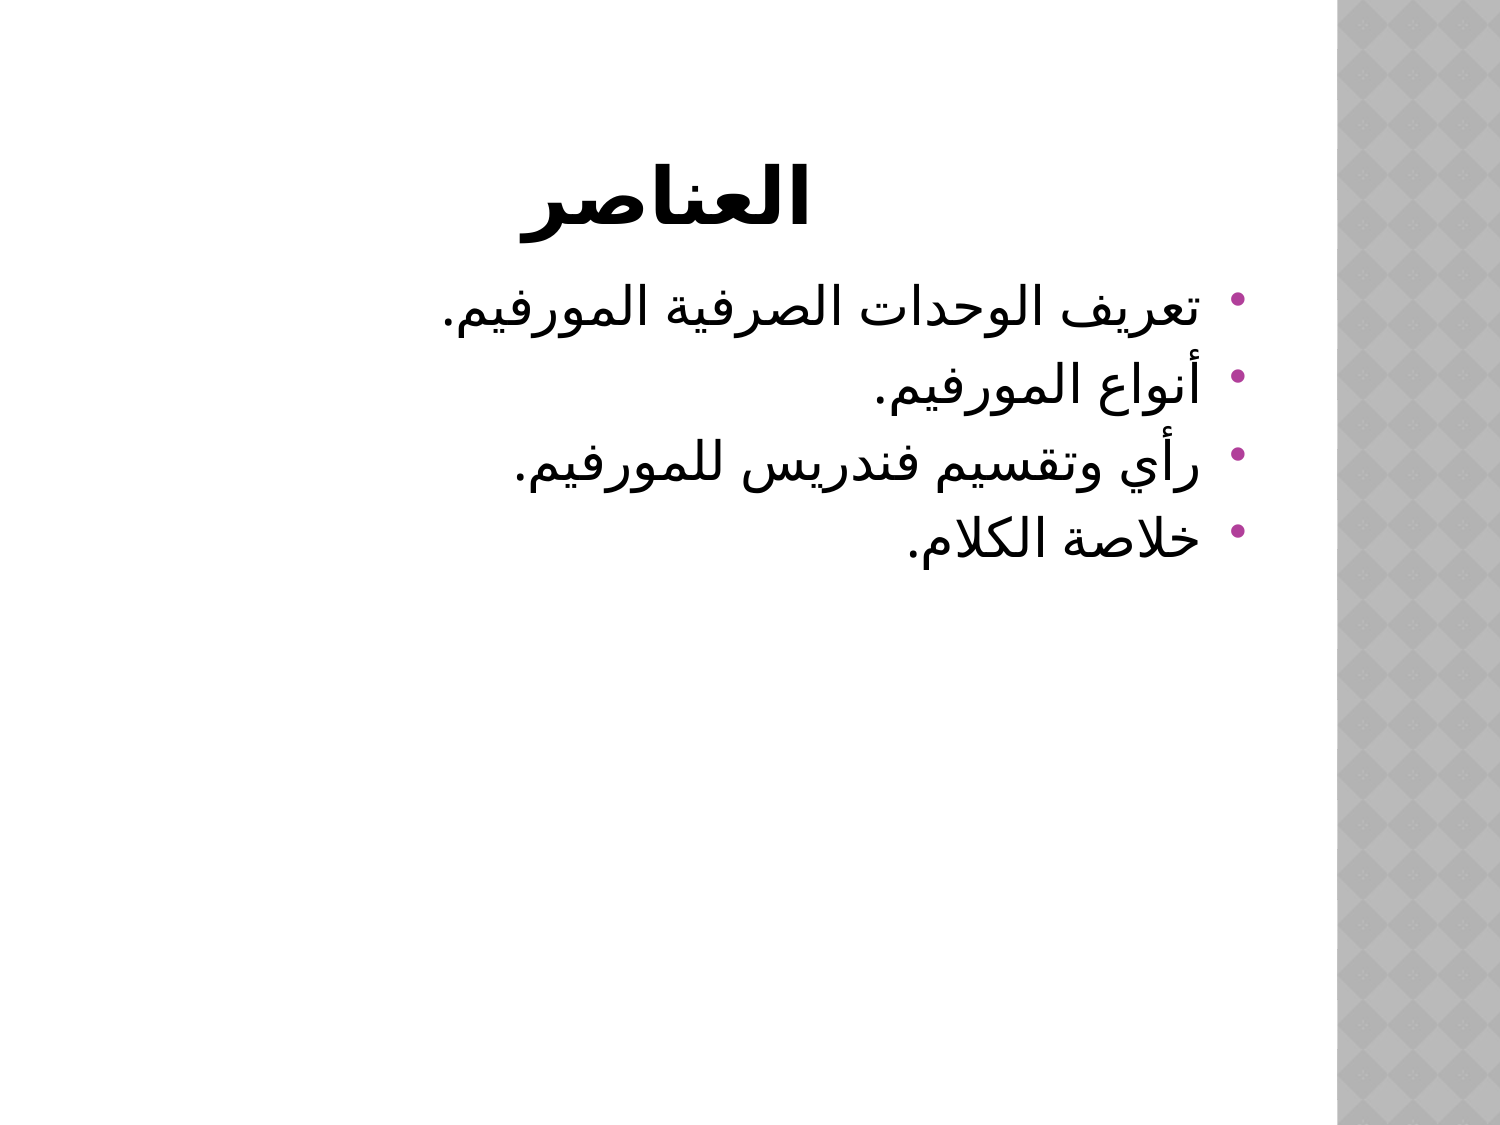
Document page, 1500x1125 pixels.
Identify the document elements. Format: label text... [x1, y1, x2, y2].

title العناصر [75, 52, 1263, 240]
list تعريف الوحدات الصرفية المورفيم. أنواع المورفيم. رأي وتقسيم فندريس للمورفيم. خلاصة الكلام. [75, 264, 1263, 1059]
